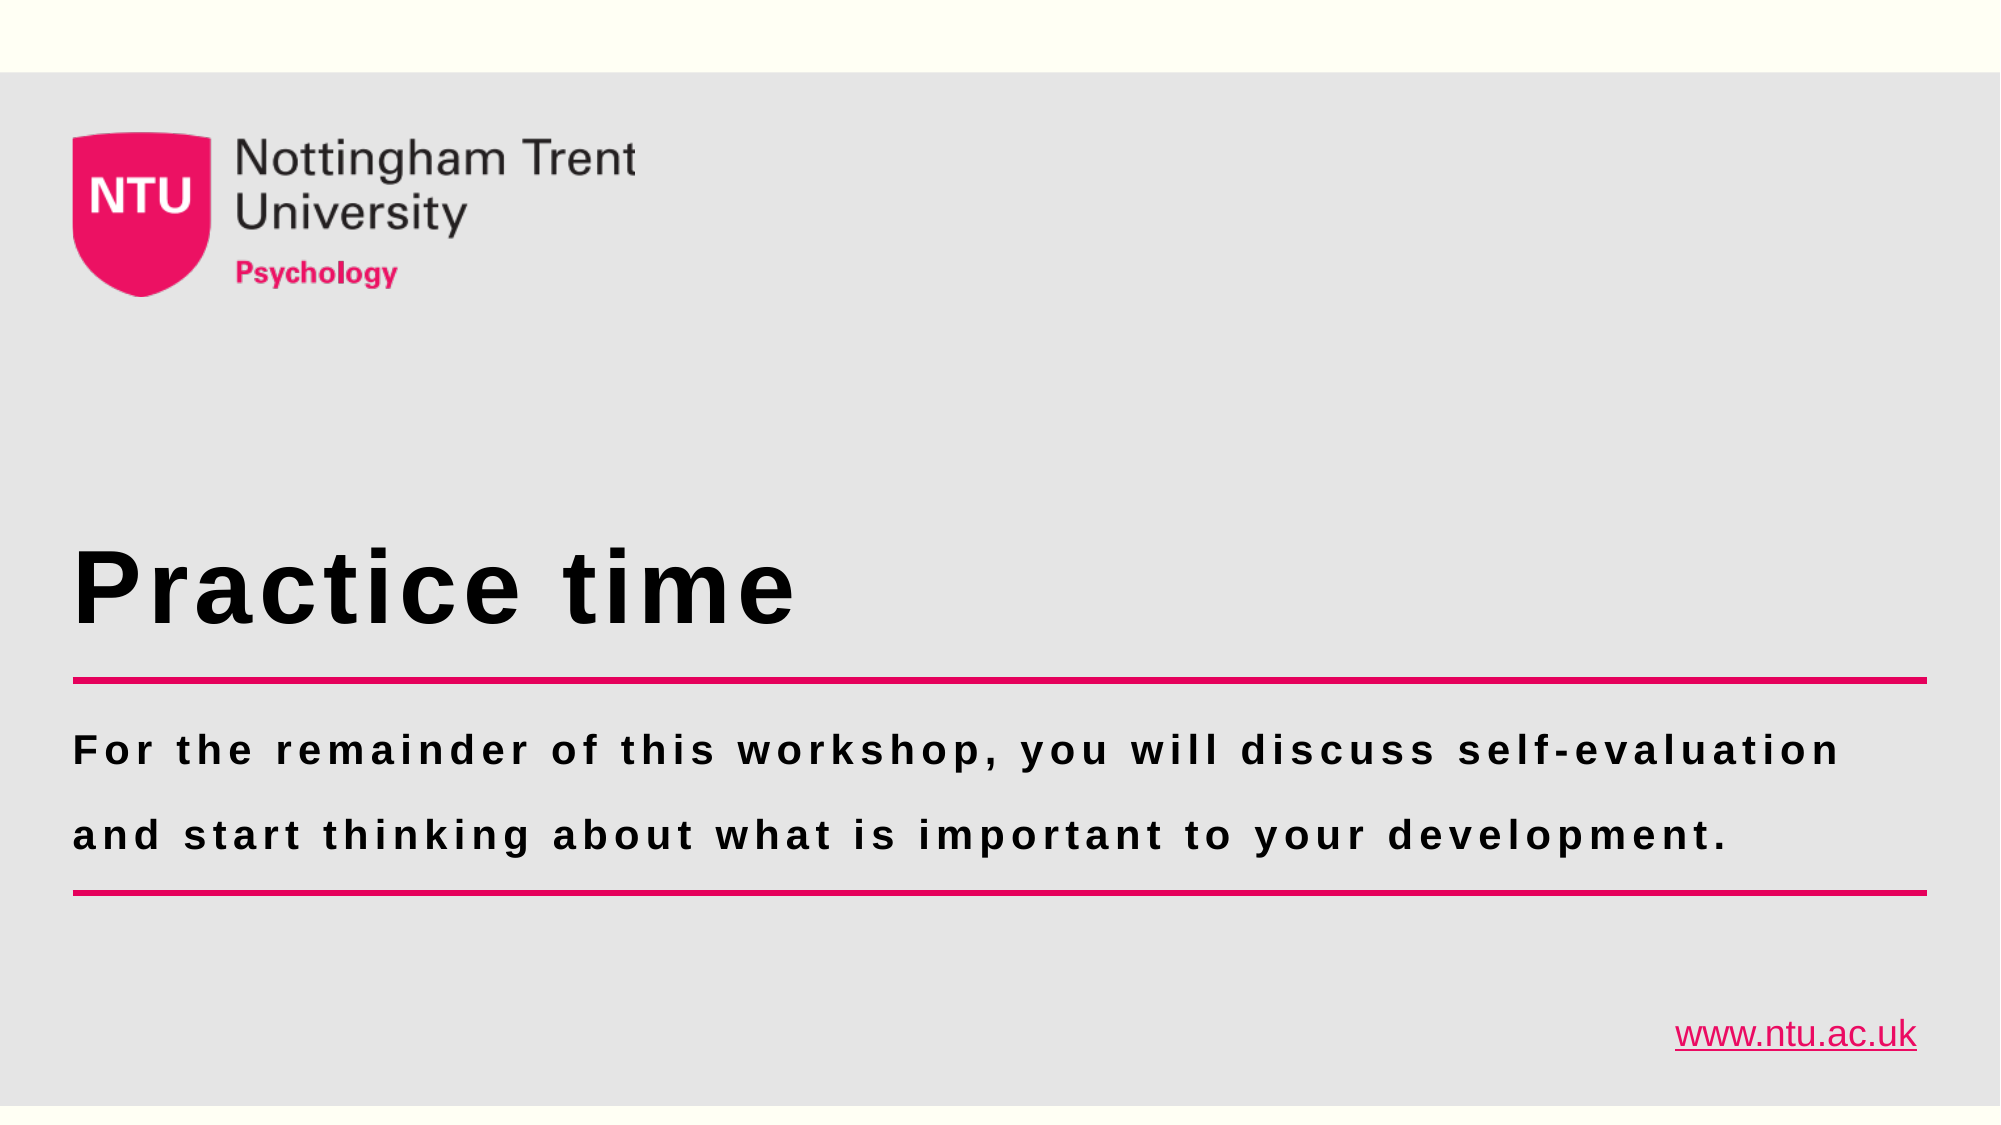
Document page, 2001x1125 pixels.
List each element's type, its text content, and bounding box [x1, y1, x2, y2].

title Practice time [72, 348, 2000, 652]
subtitle For the remainder of this workshop, you will discuss self-evaluation and start thinking about what is important to your development. [72, 893, 1928, 1031]
text_box www.ntu.ac.uk [1029, 993, 1928, 1055]
subtitle For the remainder of this workshop, you will discuss self-evaluation and start thinking about what is important to your development. [72, 681, 1928, 892]
